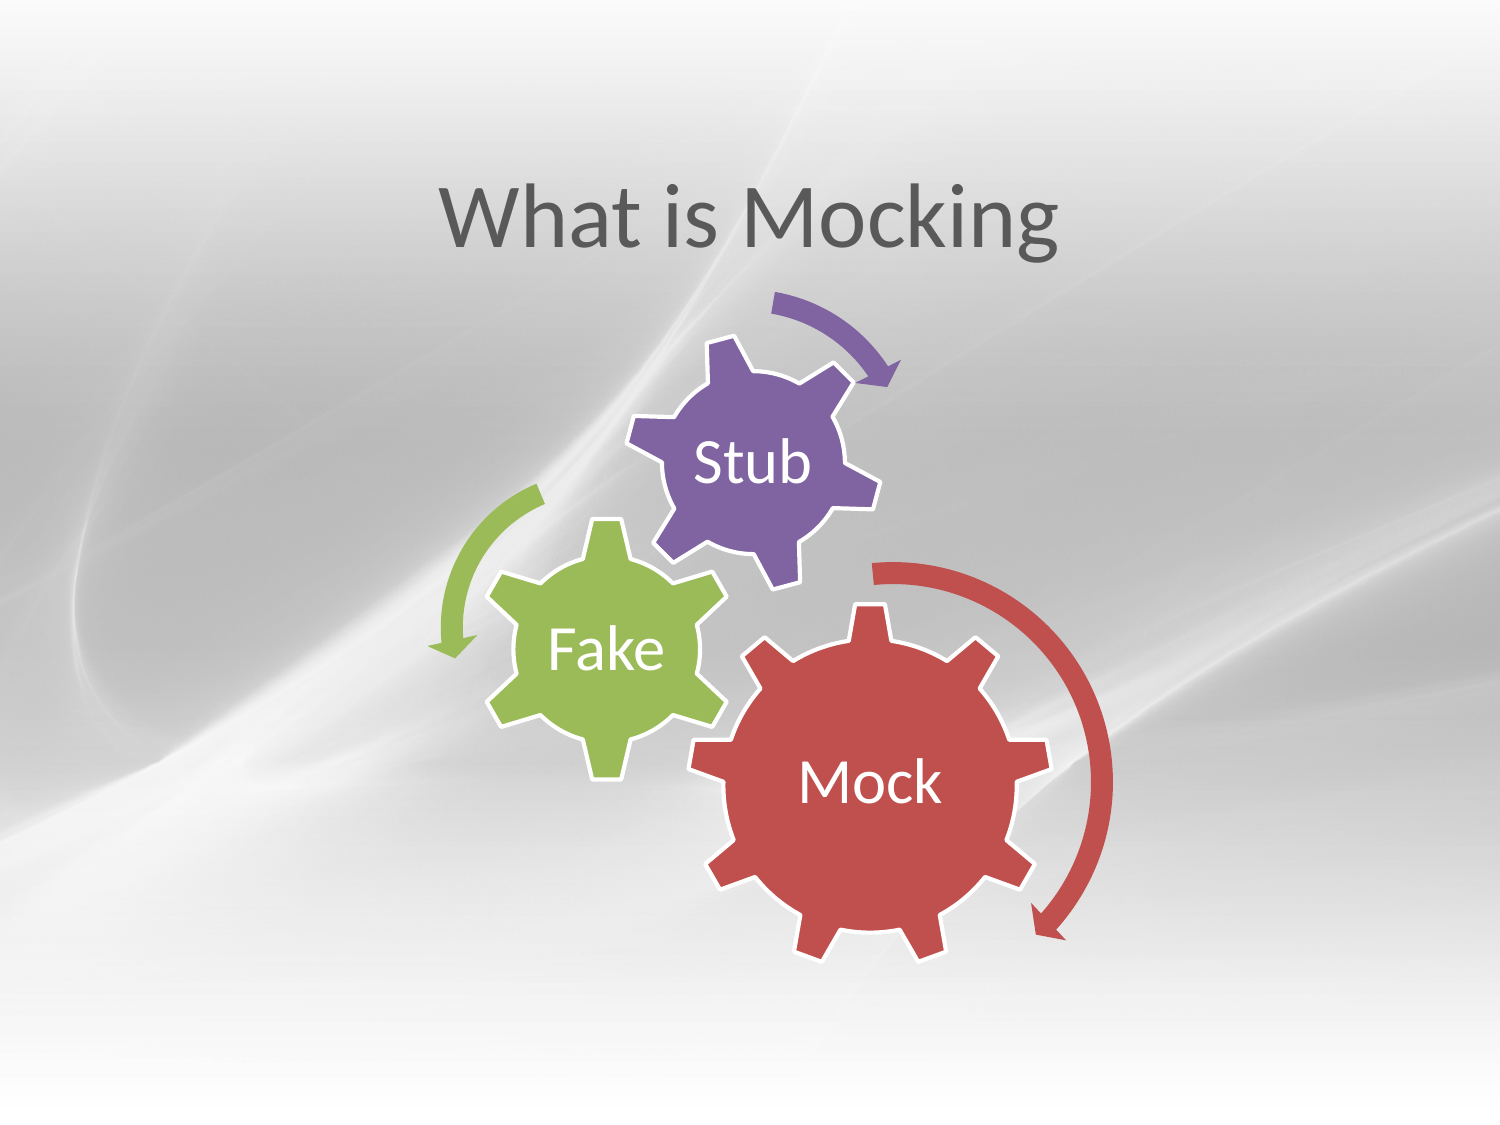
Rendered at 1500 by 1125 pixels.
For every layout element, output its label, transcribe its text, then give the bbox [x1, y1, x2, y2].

picture [0, 0, 1500, 1125]
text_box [658, 547, 1128, 1017]
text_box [561, 274, 931, 643]
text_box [425, 456, 768, 799]
title What is Mocking [75, 117, 1425, 305]
